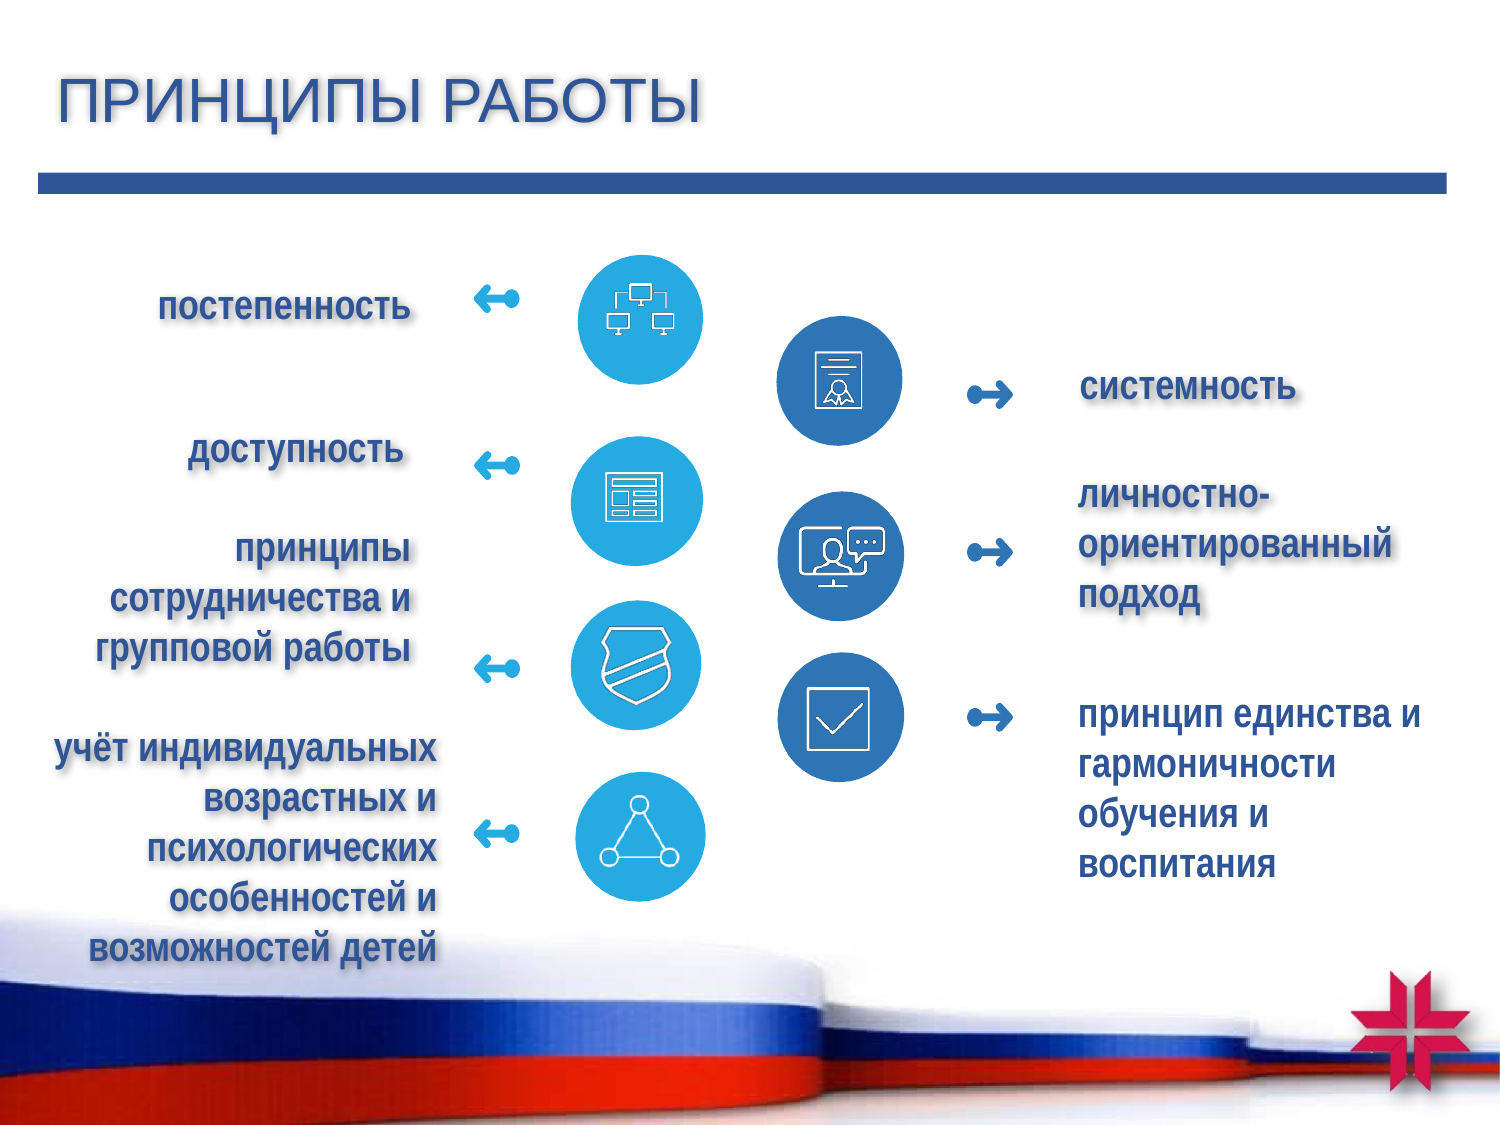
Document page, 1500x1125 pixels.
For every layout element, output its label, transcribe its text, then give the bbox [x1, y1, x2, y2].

text_box системность [1060, 350, 1325, 417]
picture [0, 886, 1500, 1125]
text_box [477, 454, 517, 477]
text_box [476, 822, 517, 845]
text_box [777, 491, 905, 622]
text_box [570, 600, 702, 731]
text_box постепенность [80, 269, 431, 336]
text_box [570, 436, 704, 567]
text_box принципы сотрудничества и групповой работы [8, 561, 431, 628]
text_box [575, 771, 706, 902]
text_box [777, 652, 905, 783]
text_box [476, 287, 517, 310]
text_box [970, 706, 1010, 729]
text_box [970, 540, 1010, 564]
text_box [970, 383, 1010, 406]
text_box личностно-ориентированный подход [1058, 507, 1419, 575]
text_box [776, 315, 903, 446]
text_box доступность [107, 412, 424, 480]
text_box [37, 172, 1448, 195]
text_box [477, 657, 517, 680]
text_box ПРИНЦИПЫ РАБОТЫ [41, 52, 1459, 143]
text_box учёт индивидуальных возрастных и психологических особенностей и возможностей детей [0, 811, 457, 879]
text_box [577, 254, 704, 385]
text_box принцип единства и гармоничности обучения и воспитания [1059, 752, 1445, 819]
